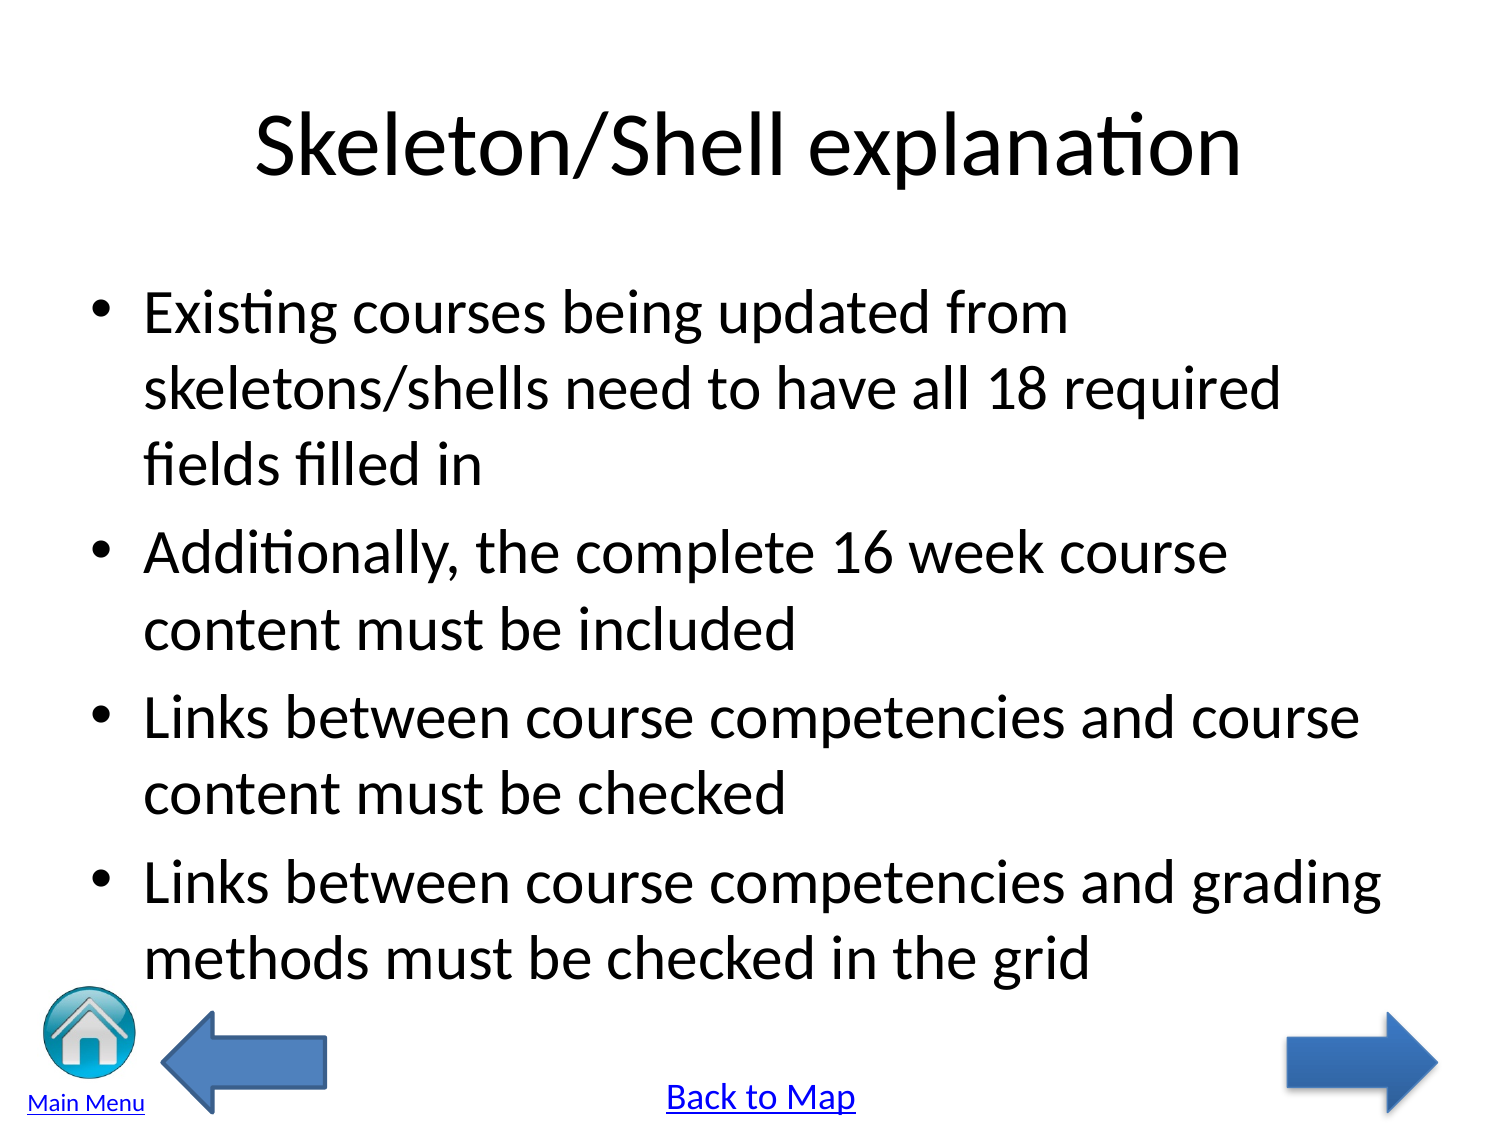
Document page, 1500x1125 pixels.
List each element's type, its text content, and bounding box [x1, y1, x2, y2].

title Skeleton/Shell explanation [75, 45, 1425, 233]
picture [37, 979, 141, 1083]
list Existing courses being updated from skeletons/shells need to have all 18 required fields filled in Additionally, the complete 16 week course content must be included Links between course competencies and course content must be checked Links between course competencies and grading methods must be checked in the grid [75, 262, 1425, 1005]
text_box Back to Map [651, 1064, 871, 1125]
